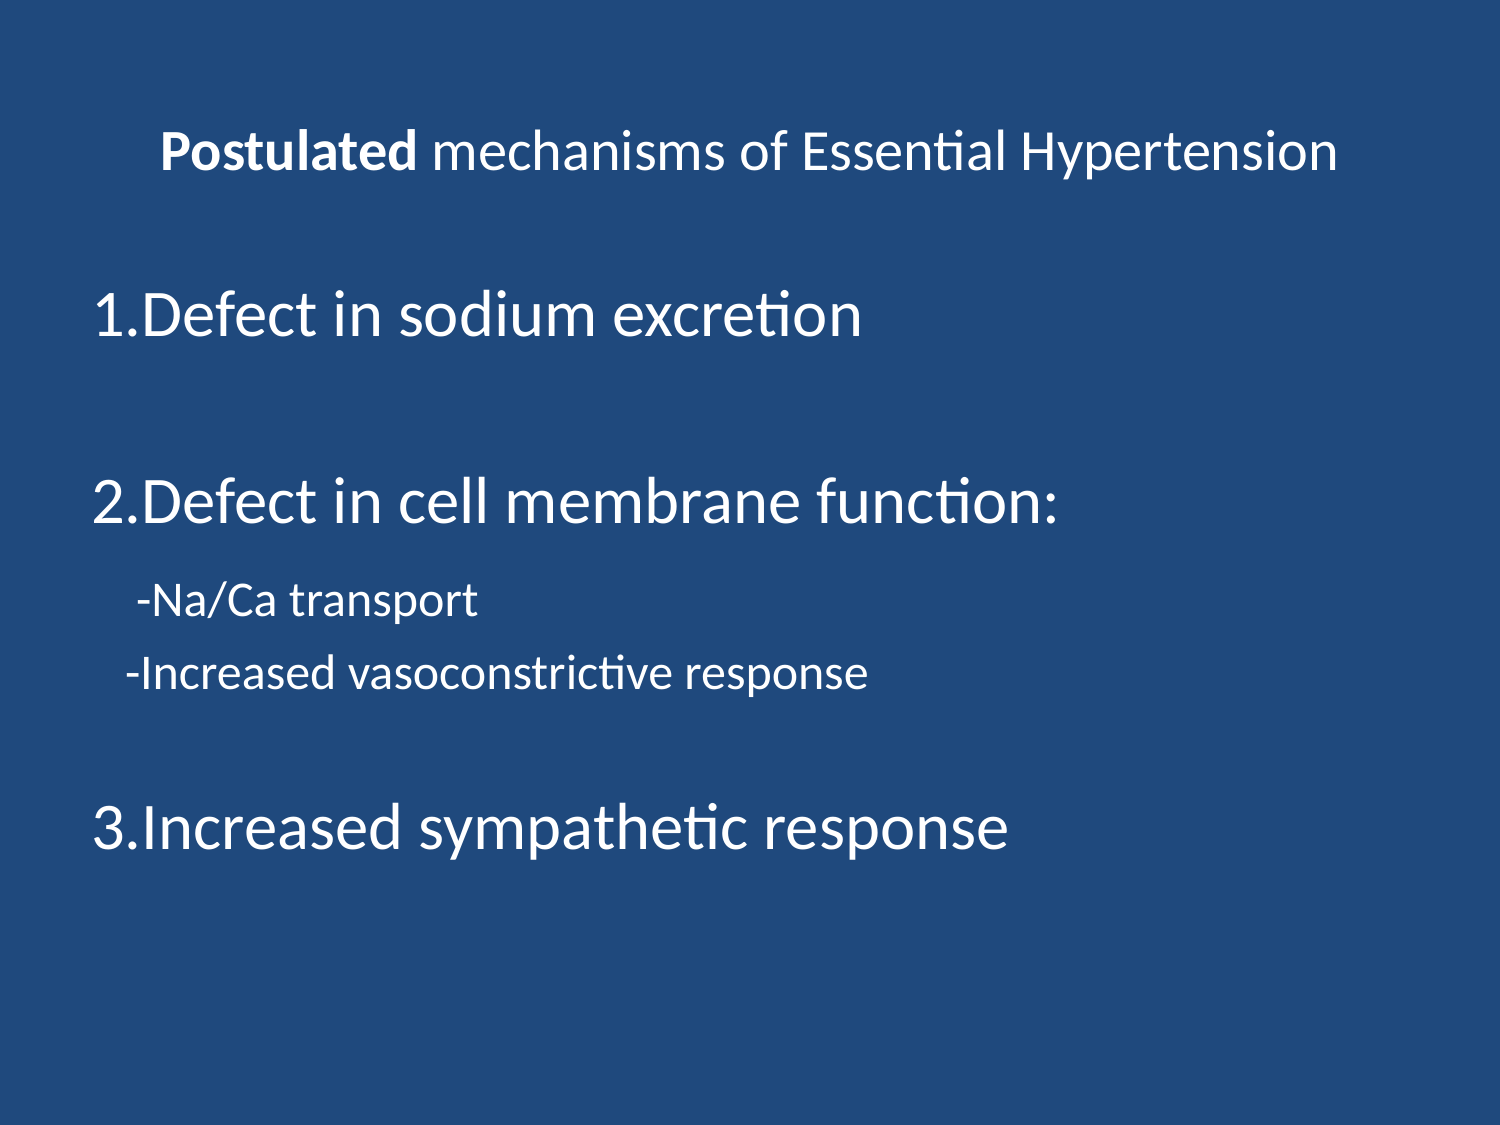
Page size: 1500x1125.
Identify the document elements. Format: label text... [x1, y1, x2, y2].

list 1.Defect in sodium excretion 2.Defect in cell membrane function: -Na/Ca transport -Increased vasoconstrictive response 3.Increased sympathetic response [76, 262, 1421, 1002]
title Postulated mechanisms of Essential Hypertension [75, 45, 1425, 195]
